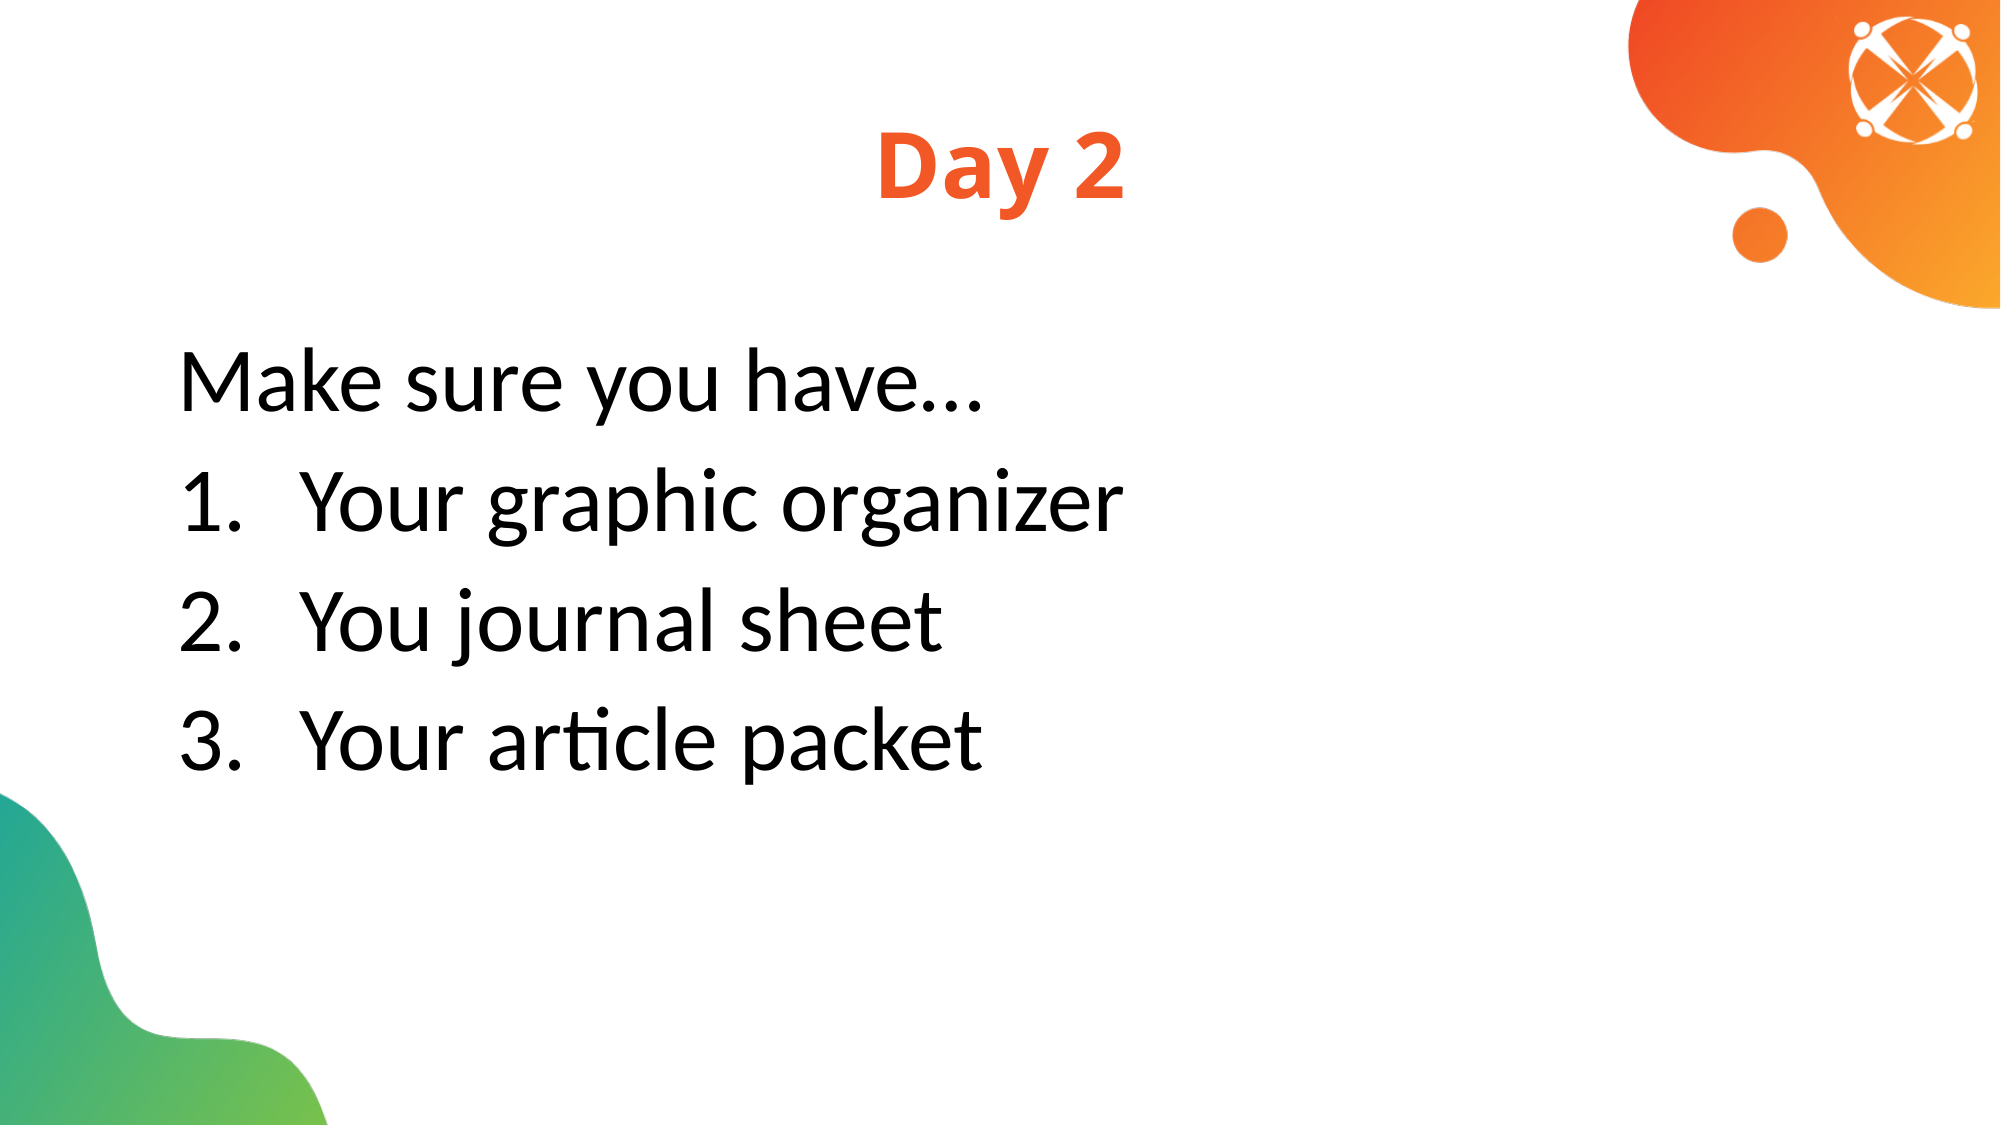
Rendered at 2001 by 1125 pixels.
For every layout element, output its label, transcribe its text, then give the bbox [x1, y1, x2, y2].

text_box Make sure you have… Your graphic organizer You journal sheet Your article packet [162, 324, 1888, 1039]
picture [0, 0, 2001, 1125]
title Day 2 [137, 59, 1863, 278]
